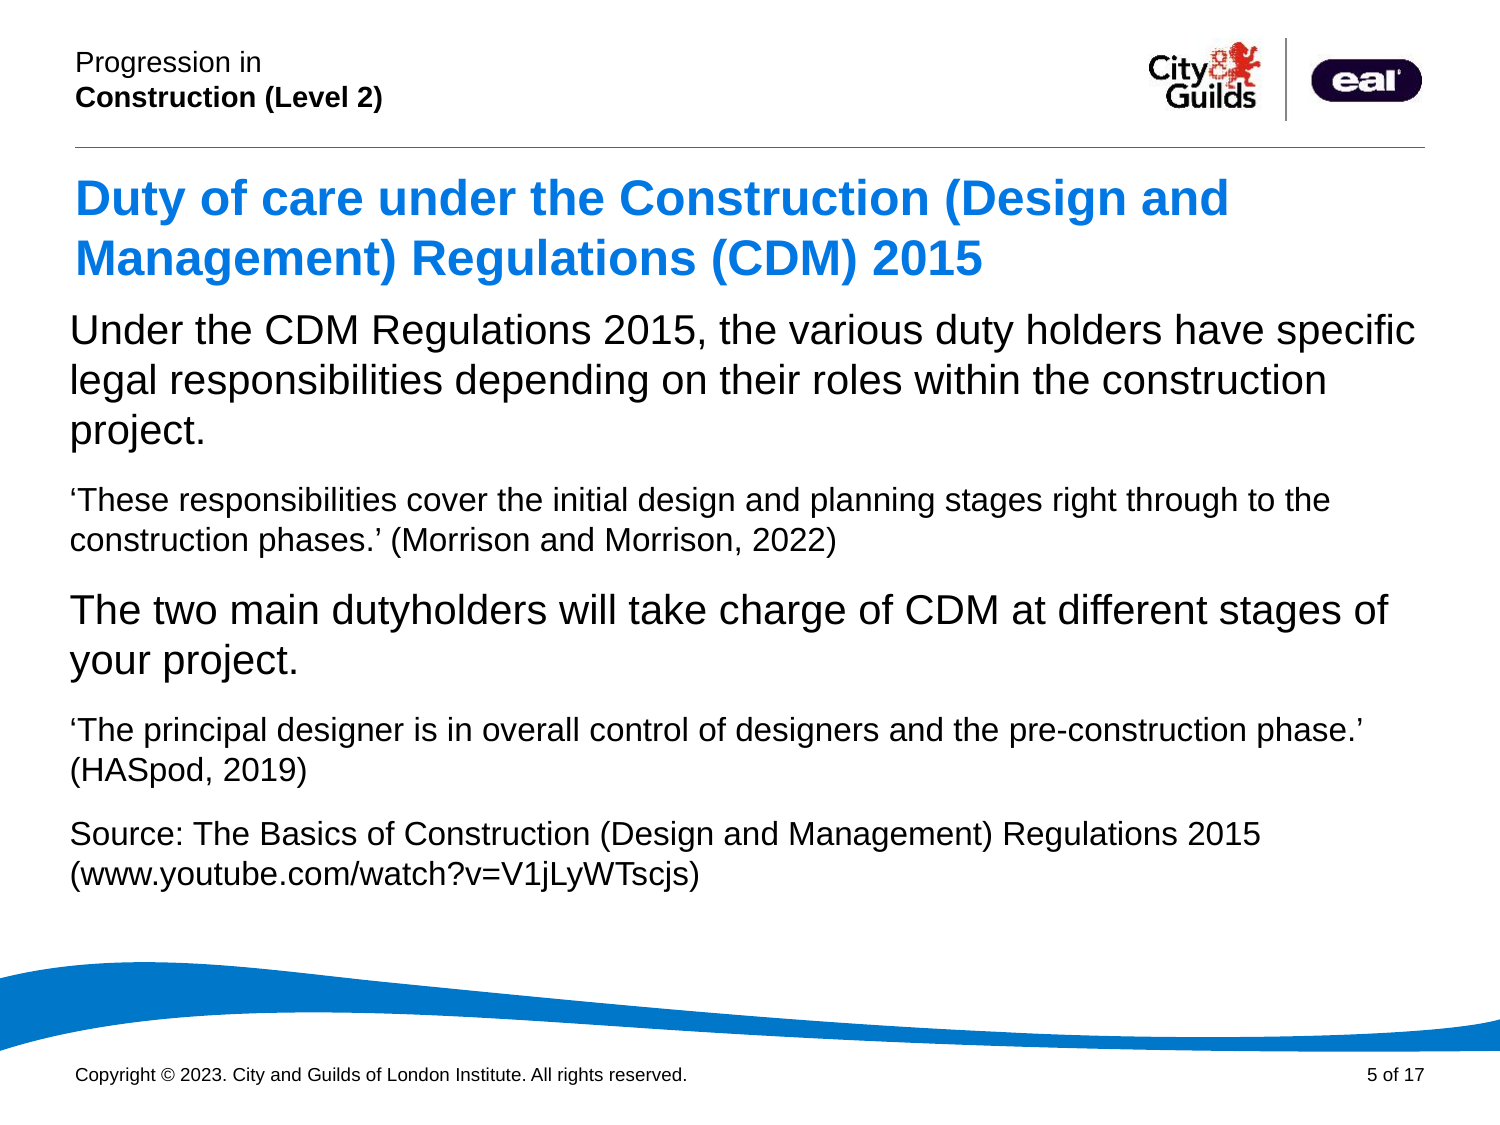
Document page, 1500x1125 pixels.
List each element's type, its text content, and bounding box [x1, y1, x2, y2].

list Under the CDM Regulations 2015, the various duty holders have specific legal responsibilities depending on their roles within the construction project. ‘These responsibilities cover the initial design and planning stages right through to the construction phases.’ (Morrison and Morrison, 2022) The two main dutyholders will take charge of CDM at different stages of your project. ‘The principal designer is in overall control of designers and the pre-construction phase.’ (HASpod, 2019) Source: The Basics of Construction (Design and Management) Regulations 2015 (www.youtube.com/watch?v=V1jLyWTscjs) [69, 302, 1420, 960]
picture [1149, 38, 1422, 121]
title Duty of care under the Construction (Design and Management) Regulations (CDM) 2015 [74, 165, 1426, 229]
